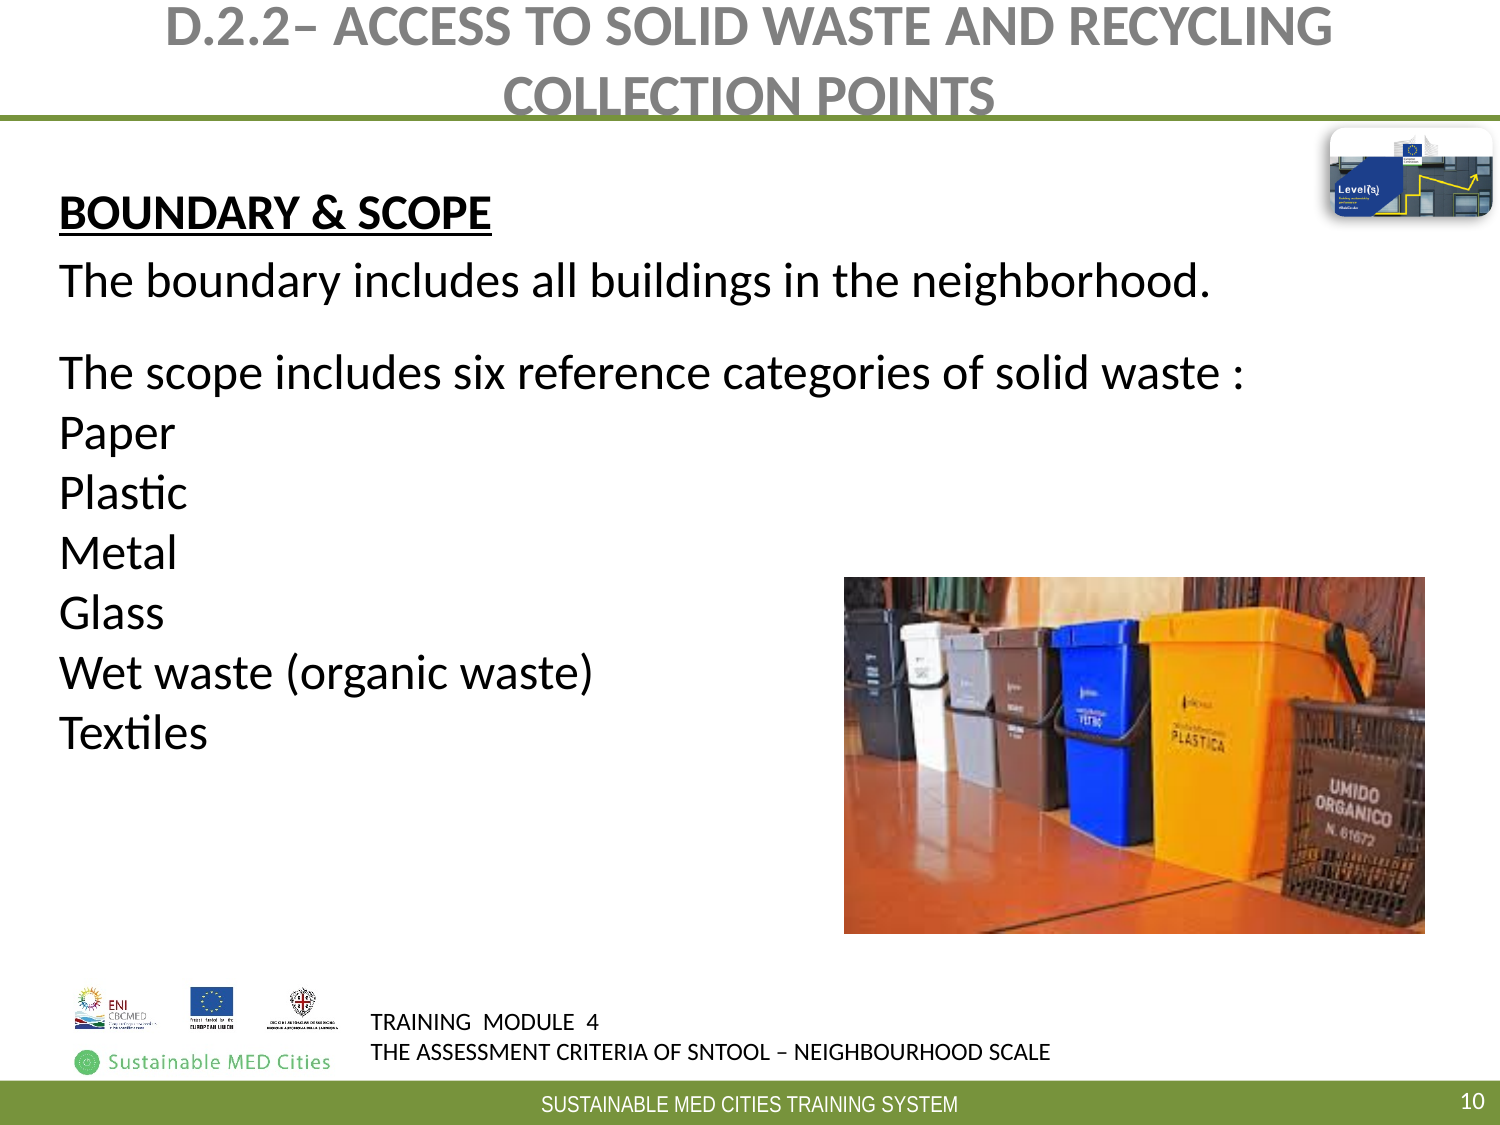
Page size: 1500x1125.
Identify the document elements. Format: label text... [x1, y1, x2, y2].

list BOUNDARY & SCOPE The boundary includes all buildings in the neighborhood. The scope includes six reference categories of solid waste : Paper Plastic Metal Glass Wet waste (organic waste) Textiles [43, 172, 1451, 825]
picture [844, 577, 1426, 934]
text_box D.2.2– ACCESS TO SOLID WASTE AND RECYCLING COLLECTION POINTS [0, 0, 1500, 115]
picture [62, 978, 356, 1080]
picture [1329, 127, 1493, 217]
slide_number 10 [1149, 1069, 1500, 1125]
